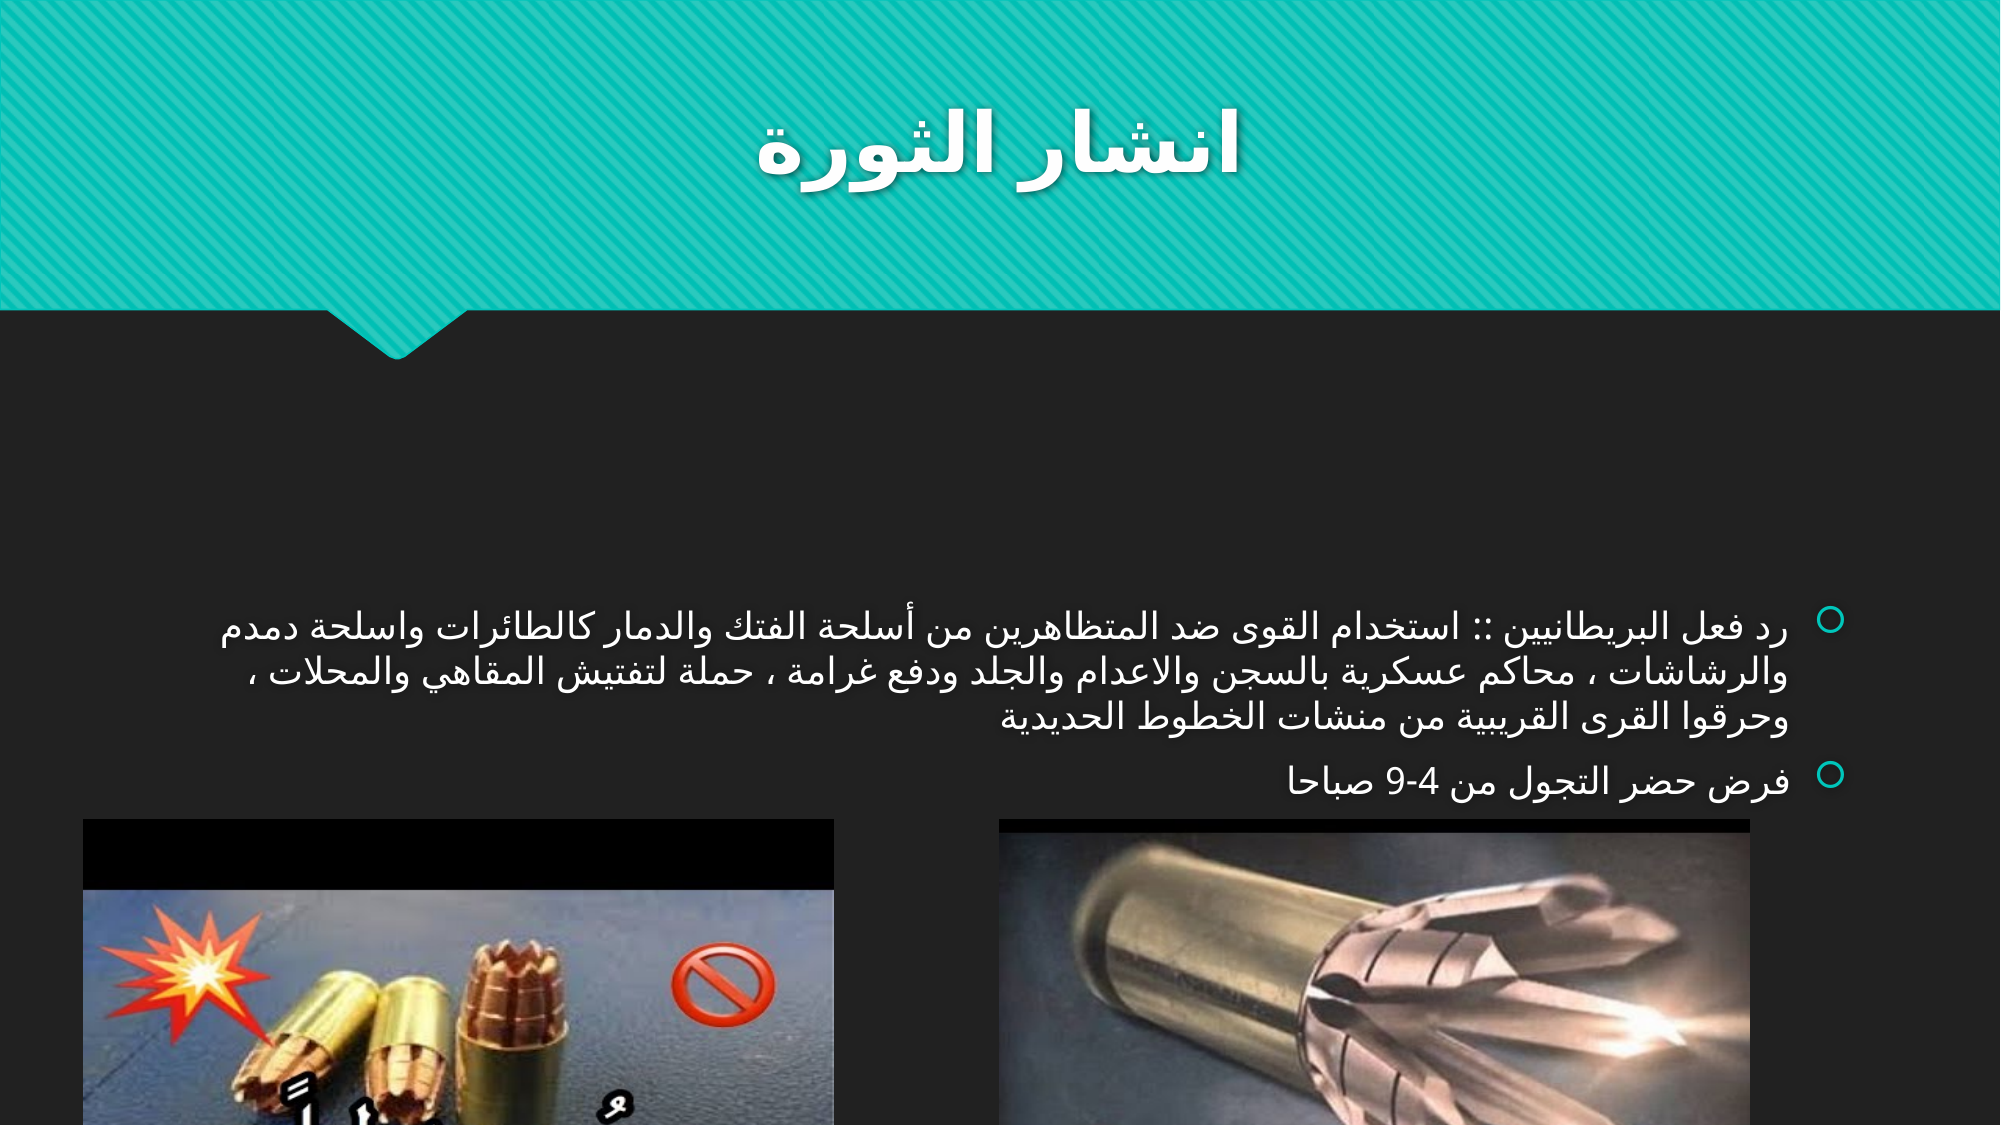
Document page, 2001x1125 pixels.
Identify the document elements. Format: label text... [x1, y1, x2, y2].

list رد فعل البريطانيين :: استخدام القوى ضد المتظاهرين من أسلحة الفتك والدمار كالطائرات واسلحة دمدم والرشاشات ، محاكم عسكرية بالسجن والاعدام والجلد ودفع غرامة ، حملة لتفتيش المقاهي والمحلات ، وحرقوا القرى القريبية من منشات الخطوط الحديدية فرض حضر التجول من 4-9 صباحا [137, 299, 1863, 1105]
picture [999, 819, 1751, 1125]
picture [83, 819, 834, 1125]
title انشار الثورة [132, 73, 1868, 197]
